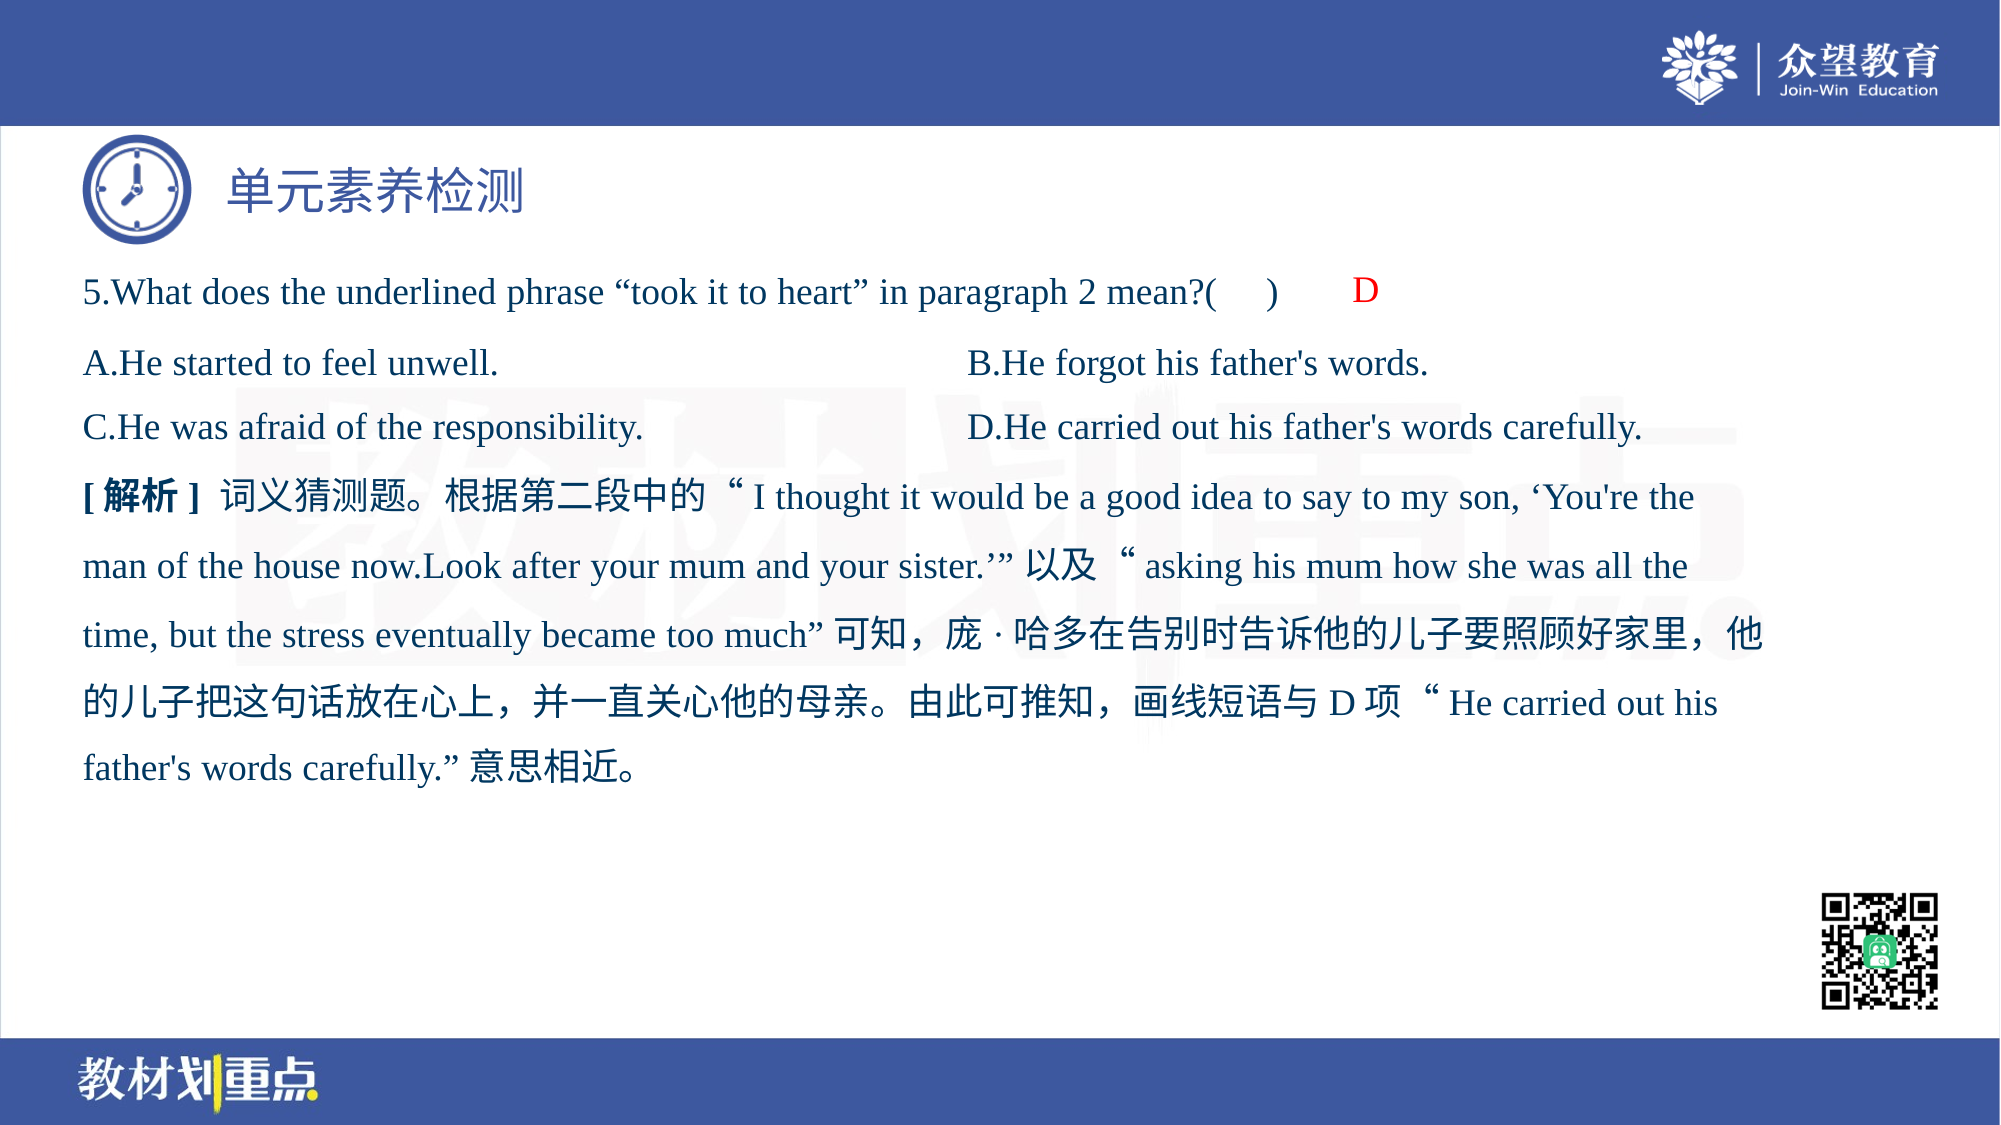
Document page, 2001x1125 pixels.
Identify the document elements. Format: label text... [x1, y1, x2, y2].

text_box A.He started to feel unwell. B.He forgot his father's words. C.He was afraid of the responsibility. D.He carried out his father's words carefully. [82, 313, 1817, 441]
picture [0, 0, 2000, 1125]
text_box 5.What does the underlined phrase “took it to heart” in paragraph 2 mean?( ) [82, 247, 1817, 306]
text_box [解析] 词义猜测题。根据第二段中的“I thought it would be a good idea to say to my son, ‘You're the man of the house now.Look after your mum and your sister.’”以及“asking his mum how she was all the time, but the stress eventually became too much”可知，庞·哈多在告别时告诉他的儿子要照顾好家里，他 的儿子把这句话放在心上，并一直关心他的母亲。由此可推知，画线短语与D项“He carried out his father's words carefully.”意思相近。 [82, 448, 1817, 781]
text_box D [1338, 245, 1393, 304]
